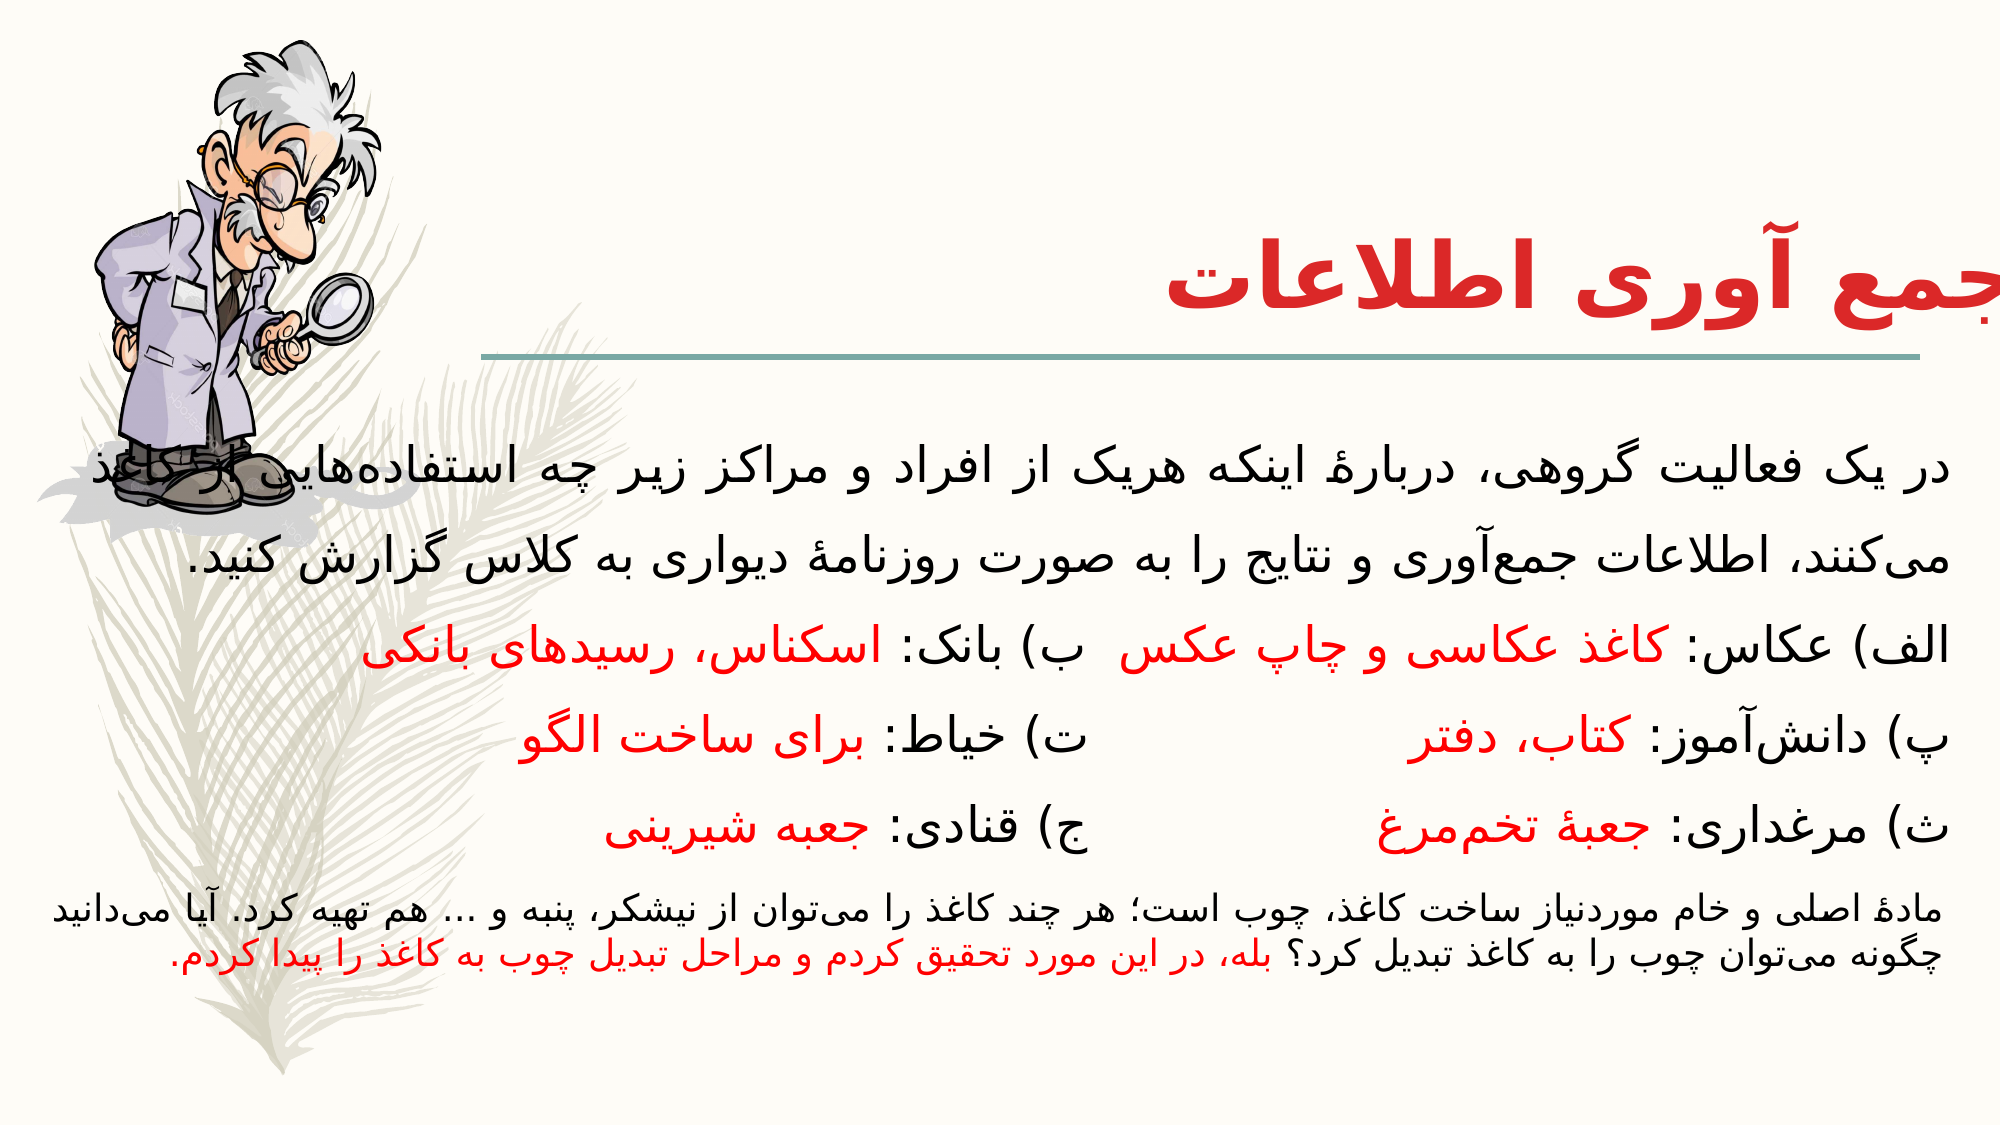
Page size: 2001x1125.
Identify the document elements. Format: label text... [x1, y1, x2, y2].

text_box در یک فعالیت گروهی، درباره‌ٔ اینکه هریک از افراد و مراکز زیر چه استفاده‌هایی از کاغذ می‌کنند، اطلاعات جمع‌آوری و نتایج را به‌ صورت روزنامه‌ٔ دیواری به کلاس گزارش کنید. الف) عکاس: کاغذ عکاسی و چاپ عکس ب) بانک: اسکناس، رسیدهای بانکی پ) دانش‌آموز: کتاب، دفتر ت) خیاط: برای ساخت الگو ث) مرغداری: جعبه‌ٔ تخم‌مرغ ج) قنادی: جعبه شیرینی [72, 395, 1967, 861]
text_box جمع آوری اطلاعات [1148, 209, 2000, 335]
picture [35, 39, 421, 580]
text_box ماده‌ٔ اصلی و خام موردنیاز ساخت کاغذ، چوب است؛ هر چند کاغذ را می‌توان از نیشکر، پنبه و ... هم تهیه کرد. آیا می‌دانید چگونه می‌توان چوب را به کاغذ تبدیل کرد؟ بله، در این مورد تحقیق کردم و مراحل تبدیل چوب به کاغذ را پیدا کردم. [36, 876, 1959, 1072]
